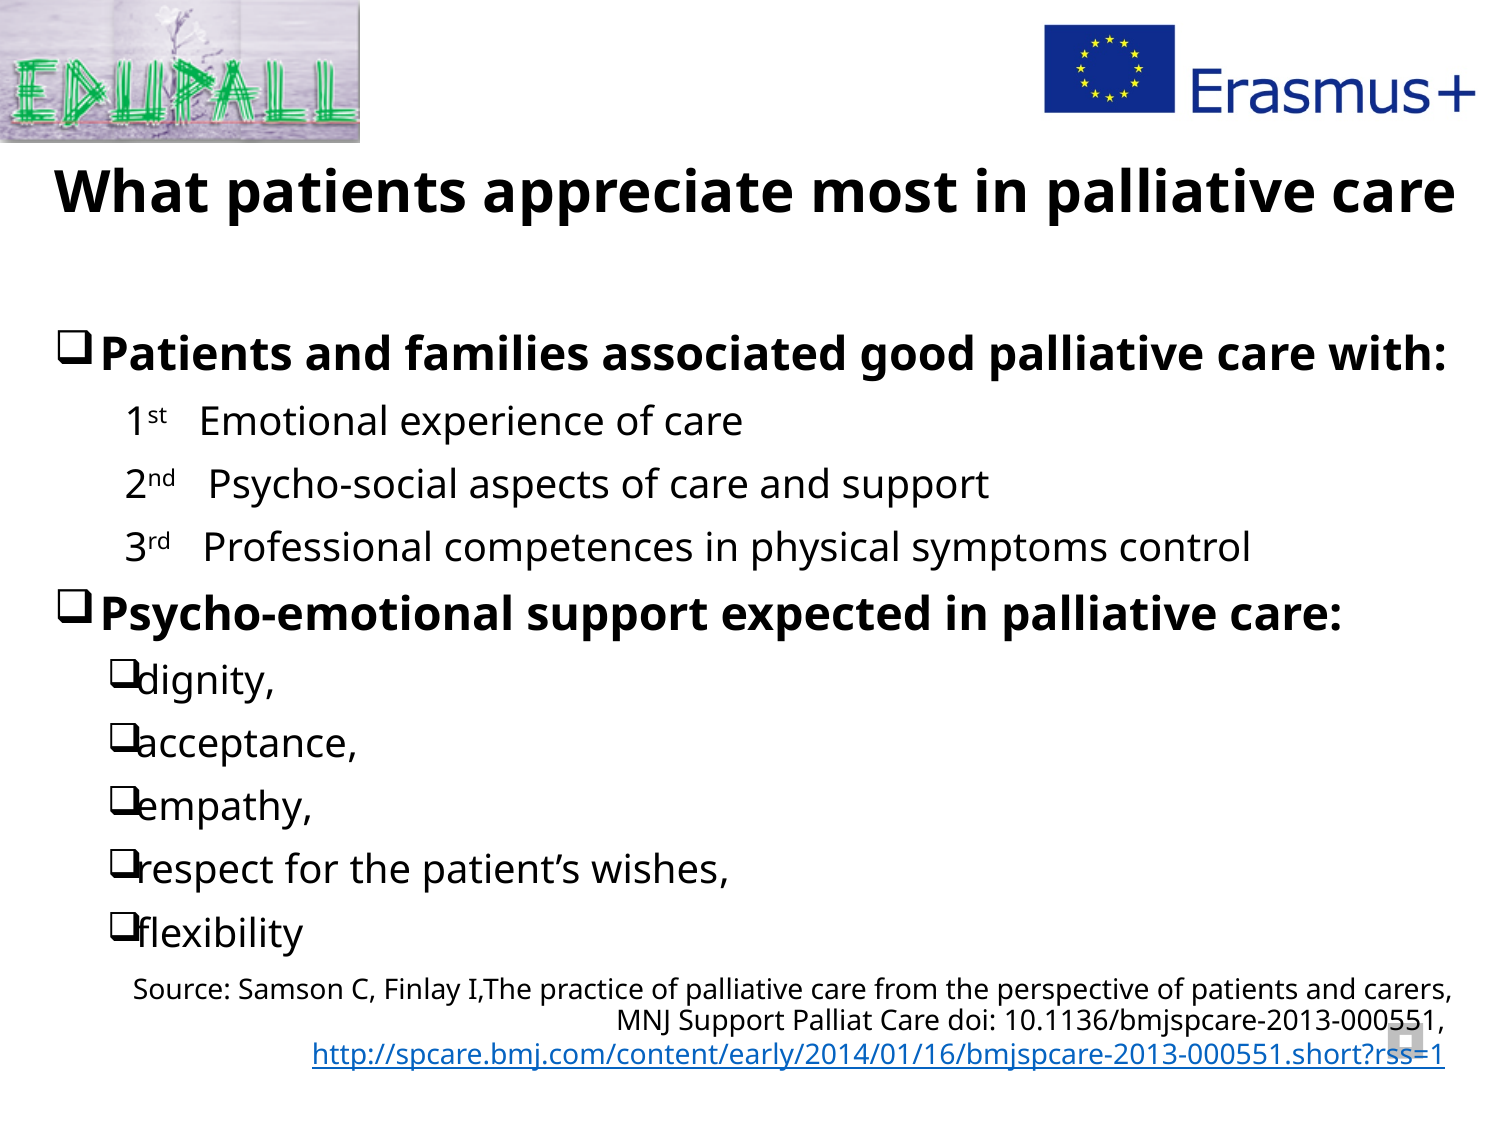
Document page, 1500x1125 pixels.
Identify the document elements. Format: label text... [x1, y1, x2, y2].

picture [1019, 0, 1500, 123]
picture [0, 0, 360, 143]
title What patients appreciate most in palliative care [39, 123, 1500, 264]
list Patients and families associated good palliative care with: 1st Emotional experience of care 2nd Psycho-social aspects of care and support 3rd Professional competences in physical symptoms control Psycho-emotional support expected in palliative care: dignity, acceptance, empathy, respect for the patient’s wishes, flexibility Source: Samson C, Finlay I,The practice of palliative care from the perspective of patients and carers, MNJ Support Palliat Care doi: 10.1136/bmjspcare-2013-000551, http://spcare.bmj.com/content/early/2014/01/16/bmjspcare-2013-000551.short?rss=1 [39, 323, 1468, 1096]
